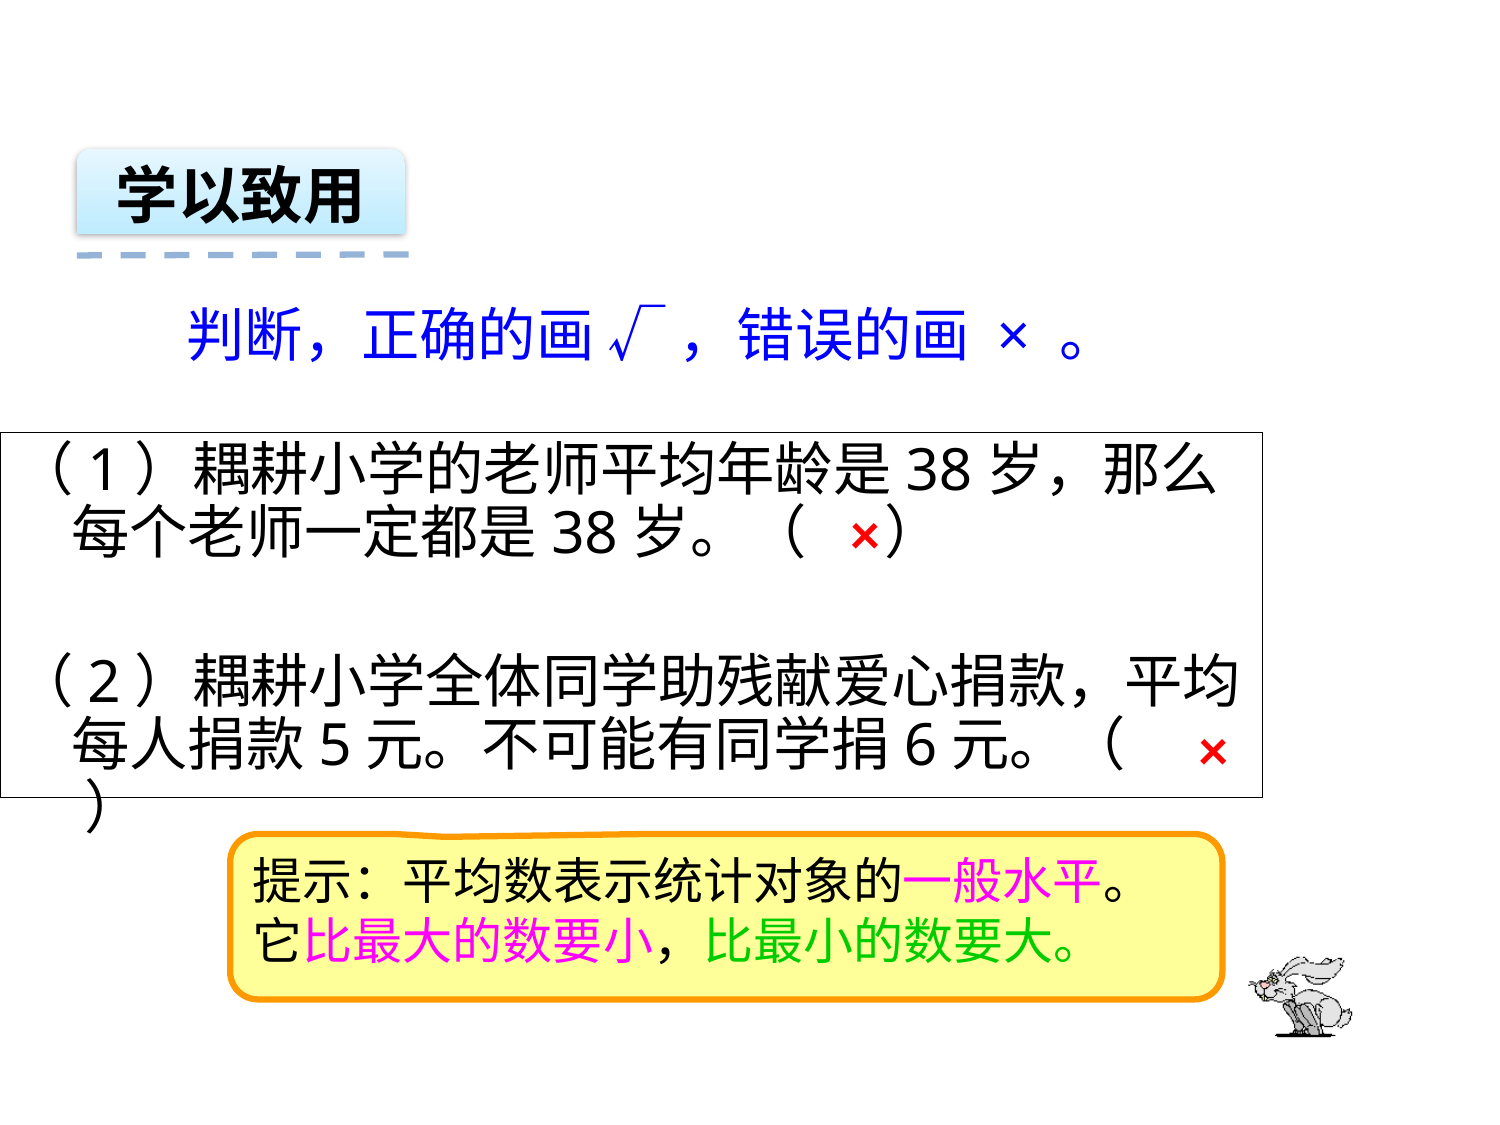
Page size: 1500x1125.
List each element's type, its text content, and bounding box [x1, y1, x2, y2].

text_box 学以致用 [76, 148, 406, 235]
text_box × [1183, 704, 1243, 789]
text_box × [835, 489, 895, 574]
text_box 提示：平均数表示统计对象的一般水平。 它比最大的数要小，比最小的数要大。 [230, 833, 1223, 1000]
list （1）耦耕小学的老师平均年龄是38岁，那么每个老师一定都是38岁。（ ） （2）耦耕小学全体同学助残献爱心捐款，平均每人捐款5元。不可能有同学捐6元。（ ） [0, 432, 1263, 798]
picture [1237, 919, 1388, 1064]
text_box 判断，正确的画 √ ，错误的画 × 。 [171, 290, 1133, 376]
